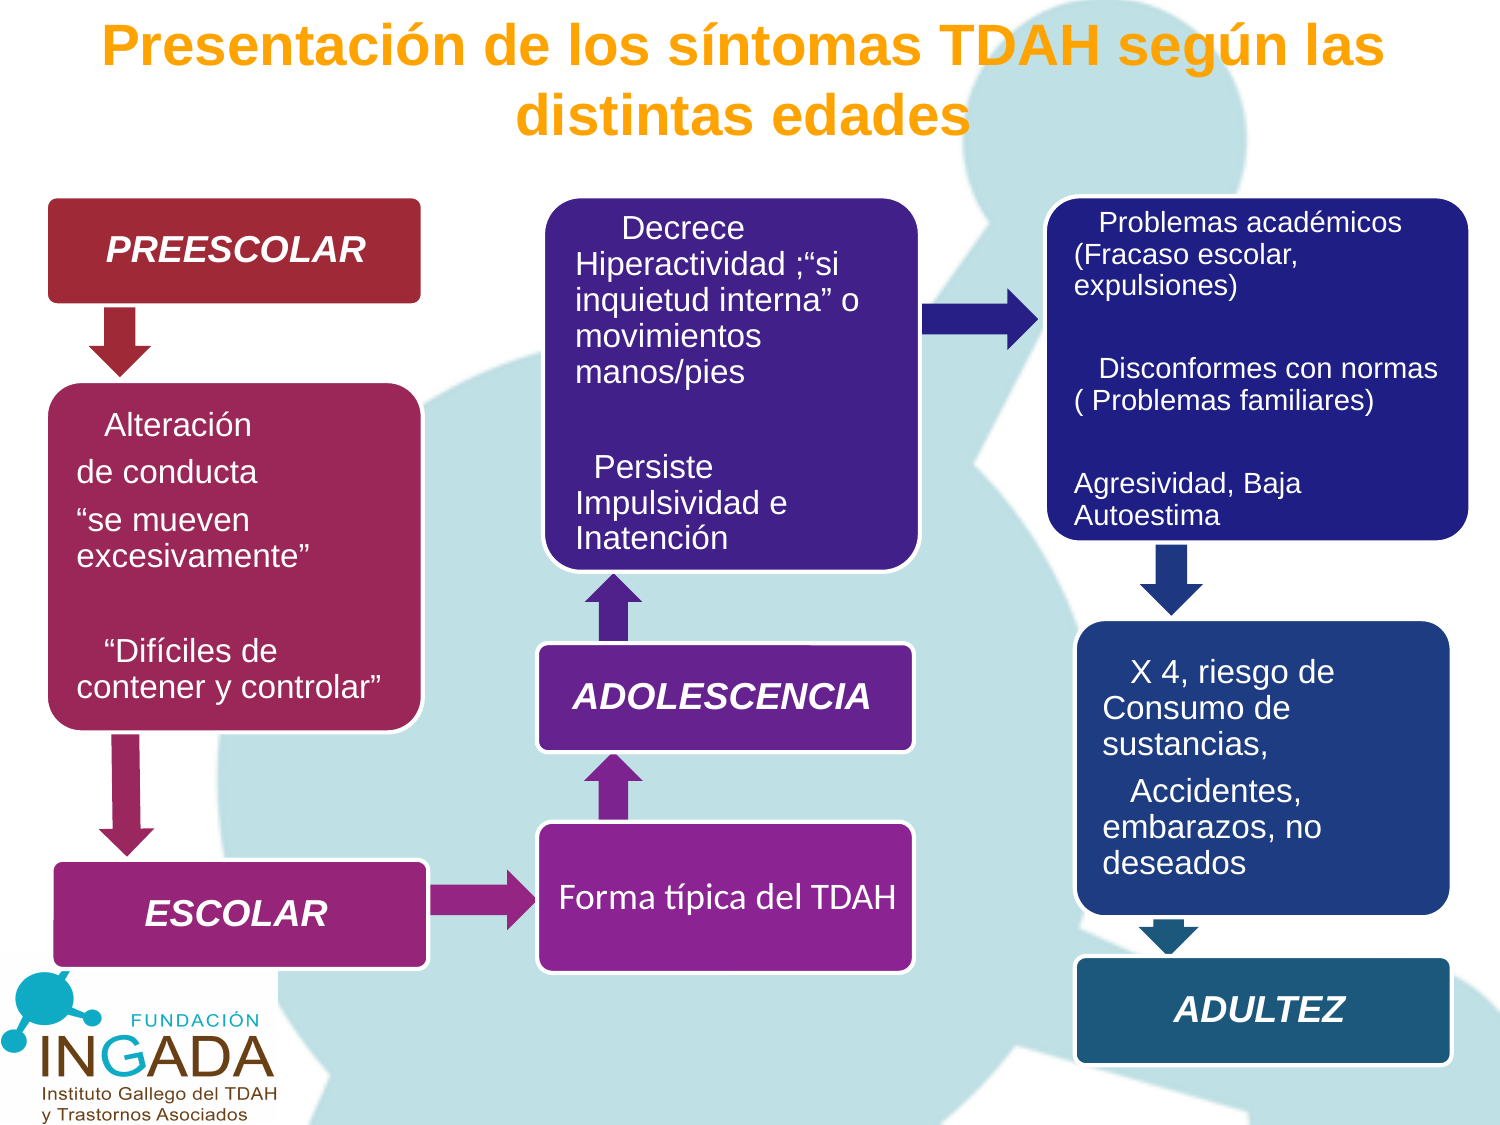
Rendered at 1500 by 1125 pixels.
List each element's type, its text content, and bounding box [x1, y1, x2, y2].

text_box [41, 195, 1471, 1071]
text_box Presentación de los síntomas TDAH según las distintas edades [17, 0, 1471, 155]
picture [1, 952, 278, 1124]
